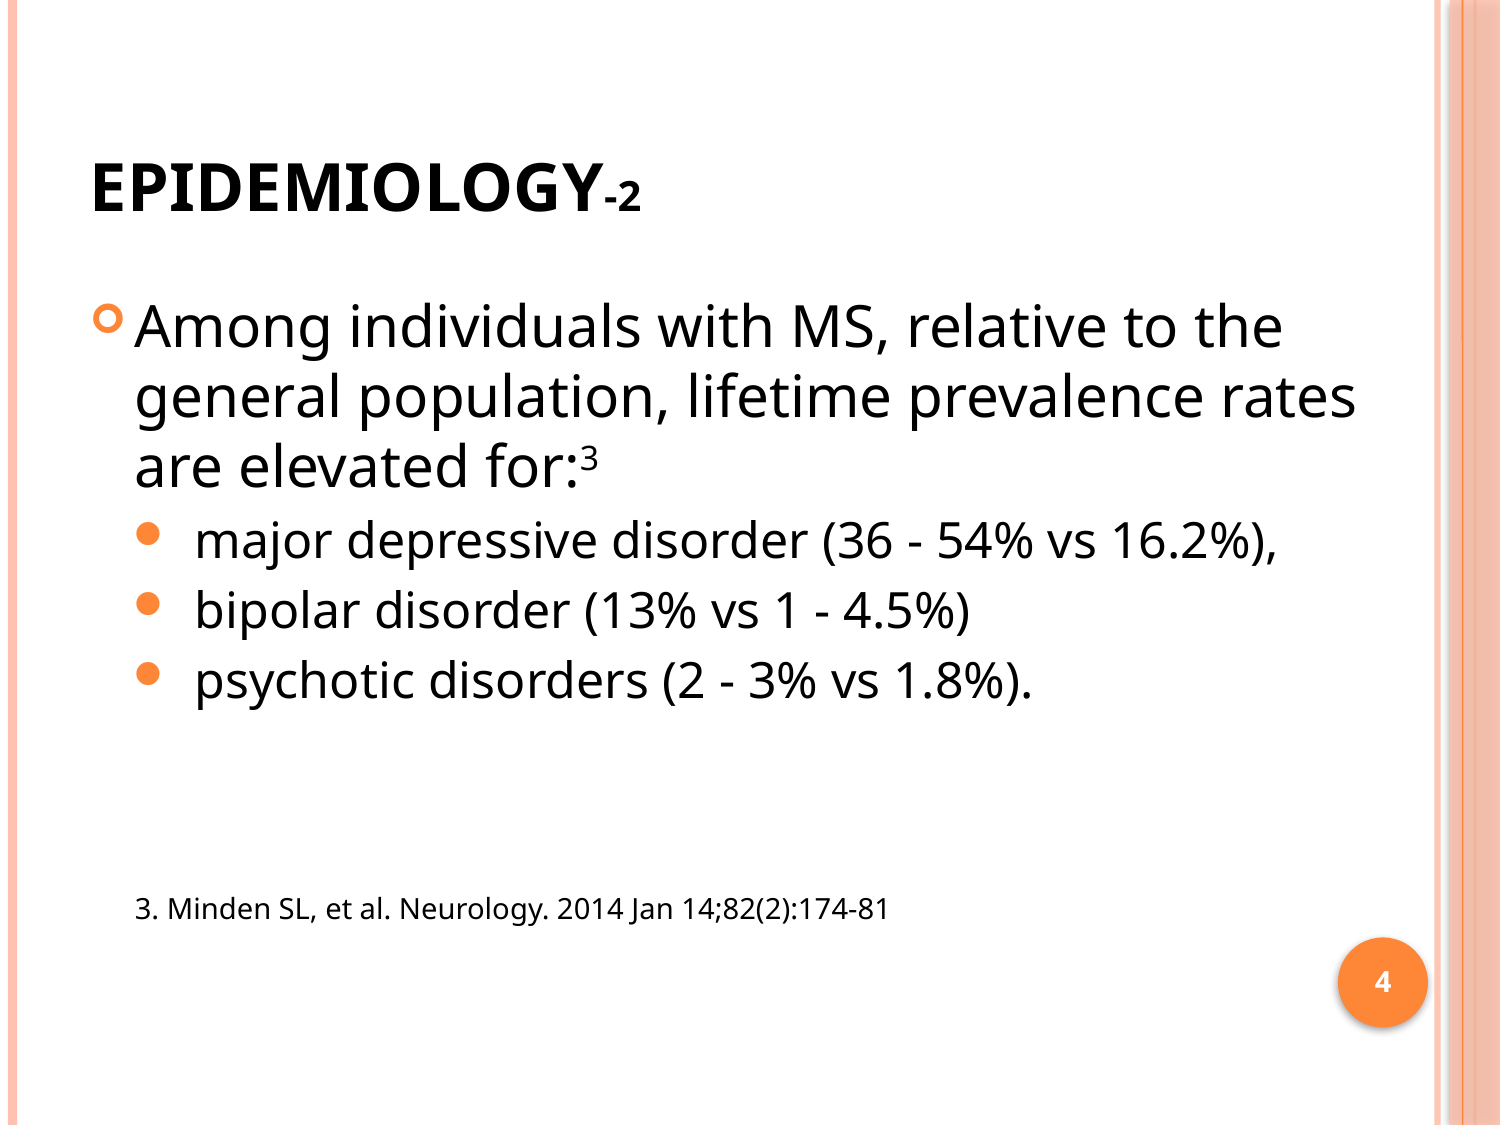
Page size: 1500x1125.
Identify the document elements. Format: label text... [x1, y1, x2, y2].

list Among individuals with MS, relative to the general population, lifetime prevalence rates are elevated for:3 major depressive disorder (36 - 54% vs 16.2%), bipolar disorder (13% vs 1 - 4.5%) psychotic disorders (2 - 3% vs 1.8%). 3. Minden SL, et al. Neurology. 2014 Jan 14;82(2):174-81 [75, 282, 1377, 1011]
slide_number 4 [1333, 940, 1434, 1027]
title Epidemiology-2 [75, 45, 1300, 233]
